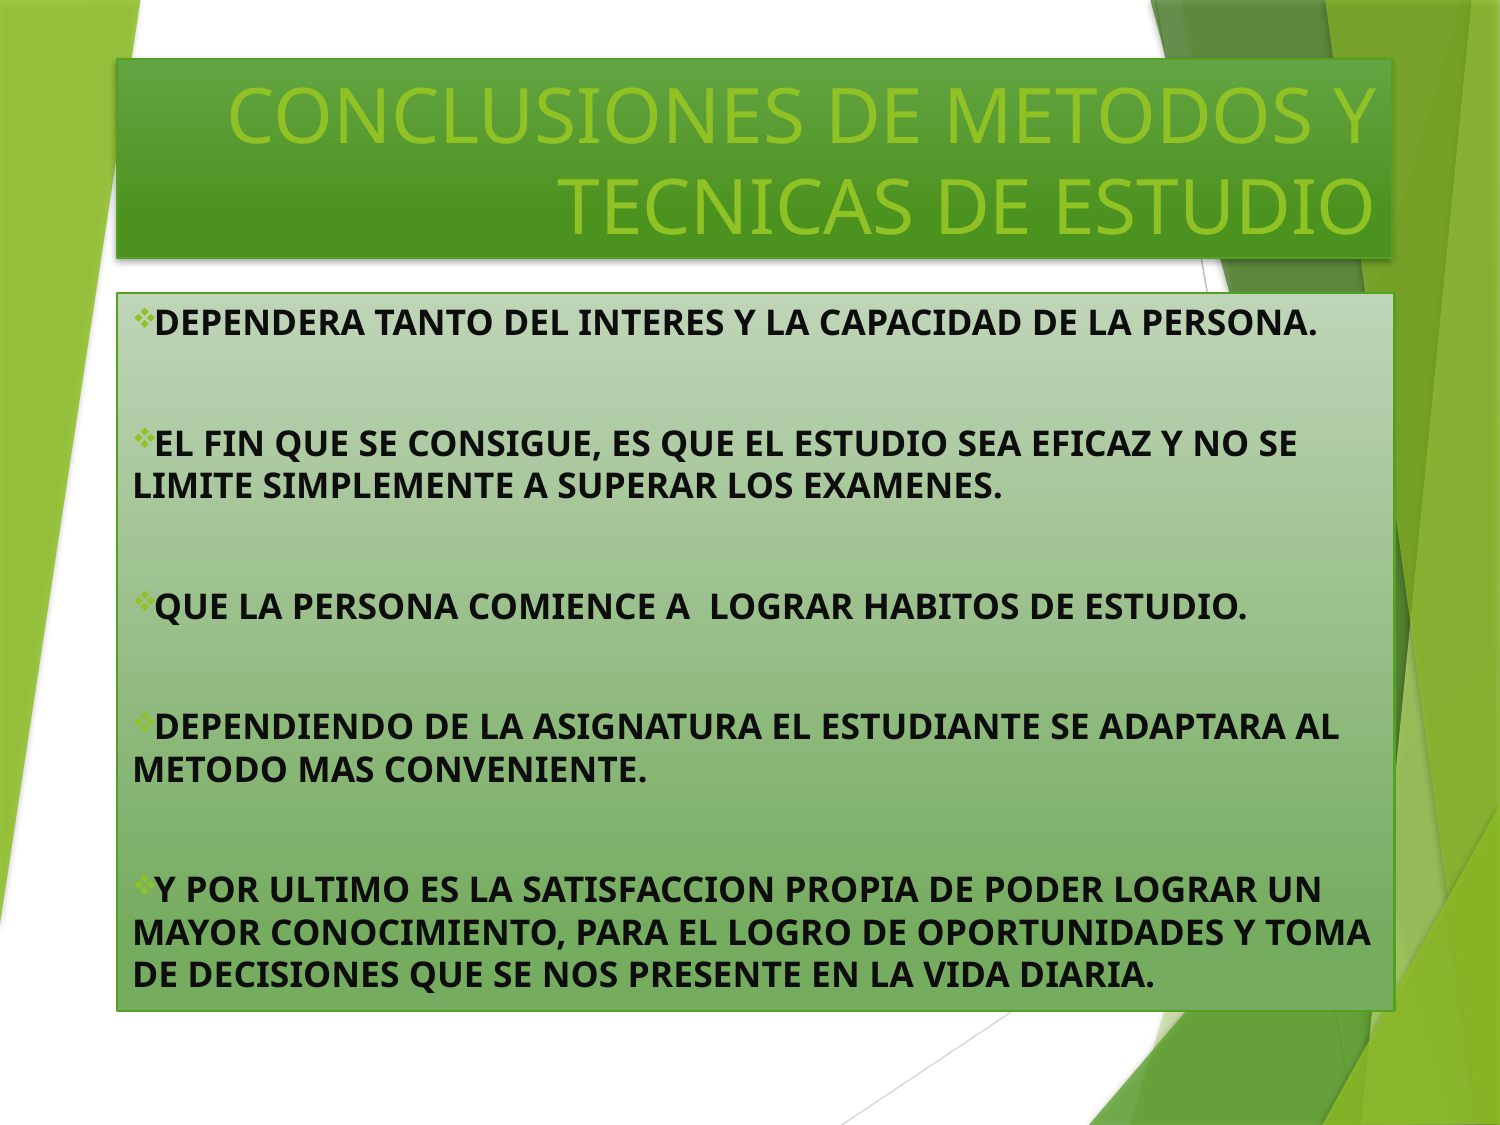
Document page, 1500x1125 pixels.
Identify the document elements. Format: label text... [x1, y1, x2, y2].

subtitle DEPENDERA TANTO DEL INTERES Y LA CAPACIDAD DE LA PERSONA. EL FIN QUE SE CONSIGUE, ES QUE EL ESTUDIO SEA EFICAZ Y NO SE LIMITE SIMPLEMENTE A SUPERAR LOS EXAMENES. QUE LA PERSONA COMIENCE A LOGRAR HABITOS DE ESTUDIO. DEPENDIENDO DE LA ASIGNATURA EL ESTUDIANTE SE ADAPTARA AL METODO MAS CONVENIENTE. Y POR ULTIMO ES LA SATISFACCION PROPIA DE PODER LOGRAR UN MAYOR CONOCIMIENTO, PARA EL LOGRO DE OPORTUNIDADES Y TOMA DE DECISIONES QUE SE NOS PRESENTE EN LA VIDA DIARIA. [116, 292, 1396, 1012]
title CONCLUSIONES DE METODOS Y TECNICAS DE ESTUDIO [116, 58, 1393, 259]
